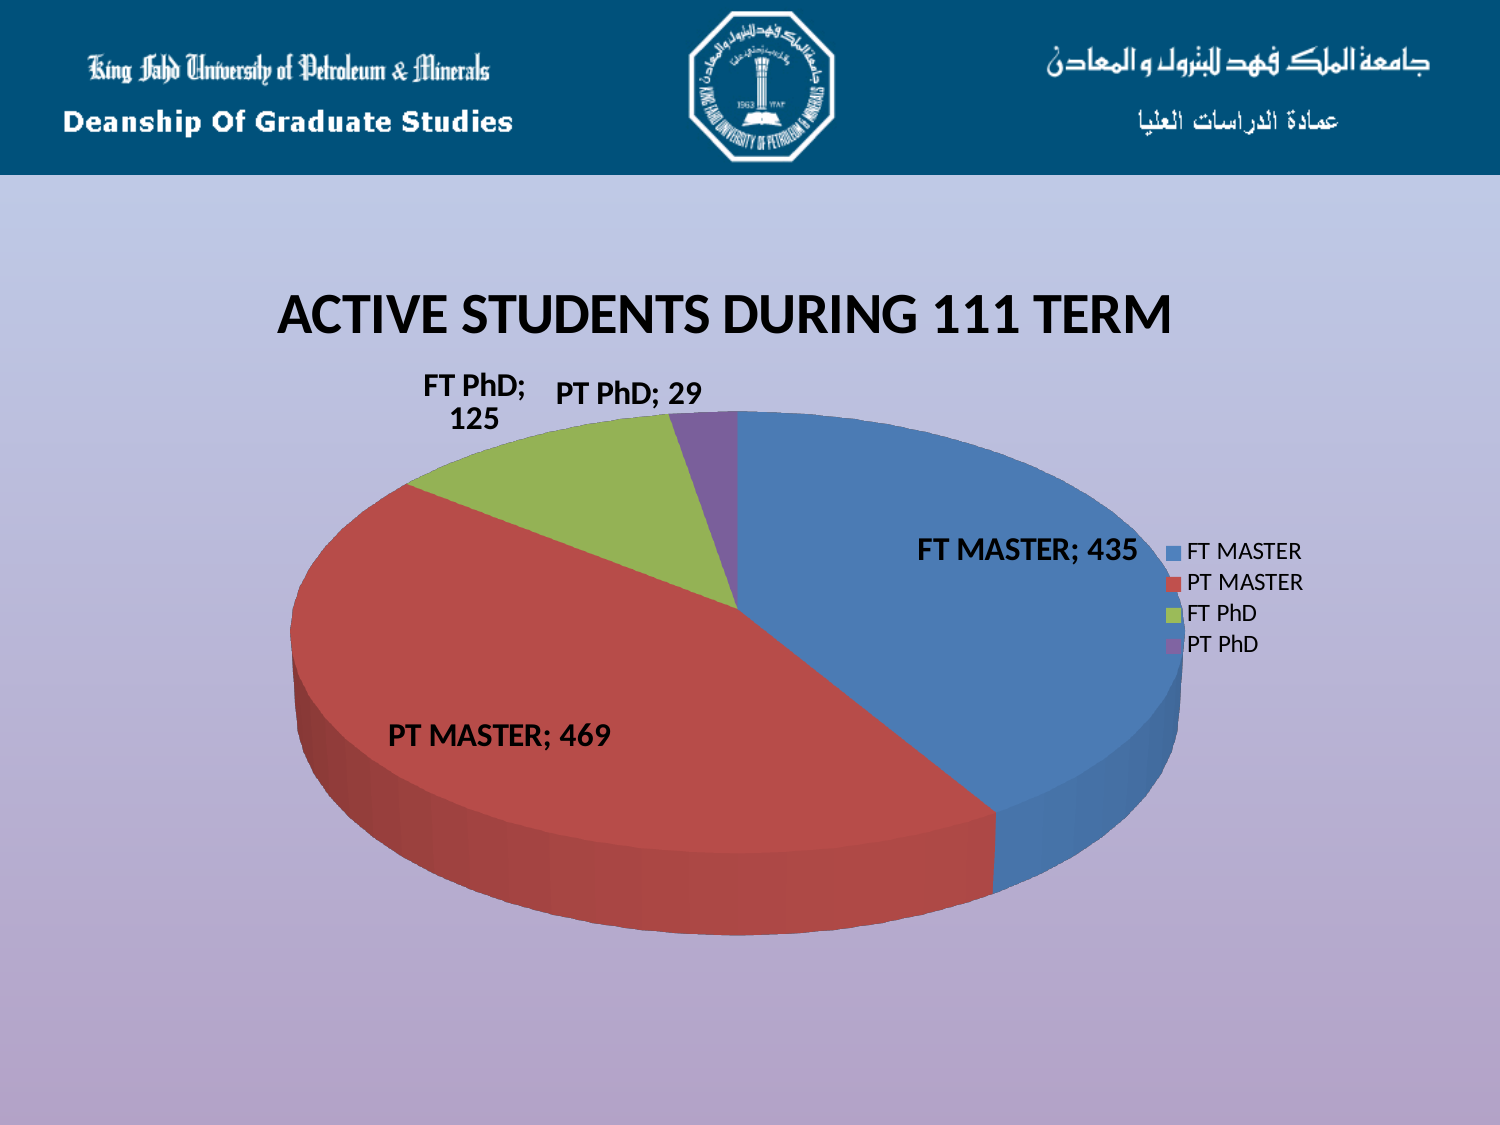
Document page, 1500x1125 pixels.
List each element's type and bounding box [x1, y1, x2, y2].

picture [309, 110, 323, 131]
picture [291, 117, 304, 131]
picture [392, 62, 407, 80]
picture [329, 117, 342, 131]
picture [236, 110, 245, 131]
picture [1351, 47, 1355, 70]
picture [1066, 47, 1135, 73]
picture [1213, 111, 1235, 129]
picture [1258, 116, 1270, 129]
picture [186, 117, 200, 137]
picture [436, 117, 448, 131]
picture [1227, 52, 1278, 77]
picture [403, 111, 419, 131]
picture [213, 111, 233, 131]
picture [256, 111, 274, 131]
picture [1158, 48, 1174, 70]
picture [104, 117, 117, 131]
picture [1194, 120, 1211, 129]
picture [279, 117, 289, 131]
picture [140, 117, 153, 131]
picture [1047, 60, 1063, 77]
picture [1360, 55, 1400, 70]
picture [481, 117, 495, 131]
picture [1289, 118, 1295, 129]
picture [1188, 47, 1220, 77]
picture [1309, 120, 1336, 129]
picture [123, 117, 136, 131]
picture [158, 110, 171, 131]
picture [1139, 110, 1176, 129]
picture [689, 12, 835, 162]
picture [422, 113, 432, 131]
picture [86, 117, 101, 131]
picture [364, 113, 374, 131]
picture [1246, 128, 1254, 134]
picture [298, 54, 385, 80]
picture [88, 55, 132, 83]
picture [1286, 46, 1347, 75]
picture [1403, 48, 1429, 70]
picture [473, 117, 478, 131]
picture [1141, 58, 1152, 77]
picture [65, 111, 83, 131]
chart [124, 249, 1326, 951]
picture [376, 117, 390, 131]
picture [278, 53, 293, 80]
picture [1177, 58, 1187, 77]
picture [499, 117, 512, 131]
picture [177, 117, 181, 131]
picture [347, 117, 359, 131]
picture [186, 53, 272, 86]
picture [453, 110, 467, 131]
picture [413, 53, 489, 82]
picture [140, 54, 180, 83]
